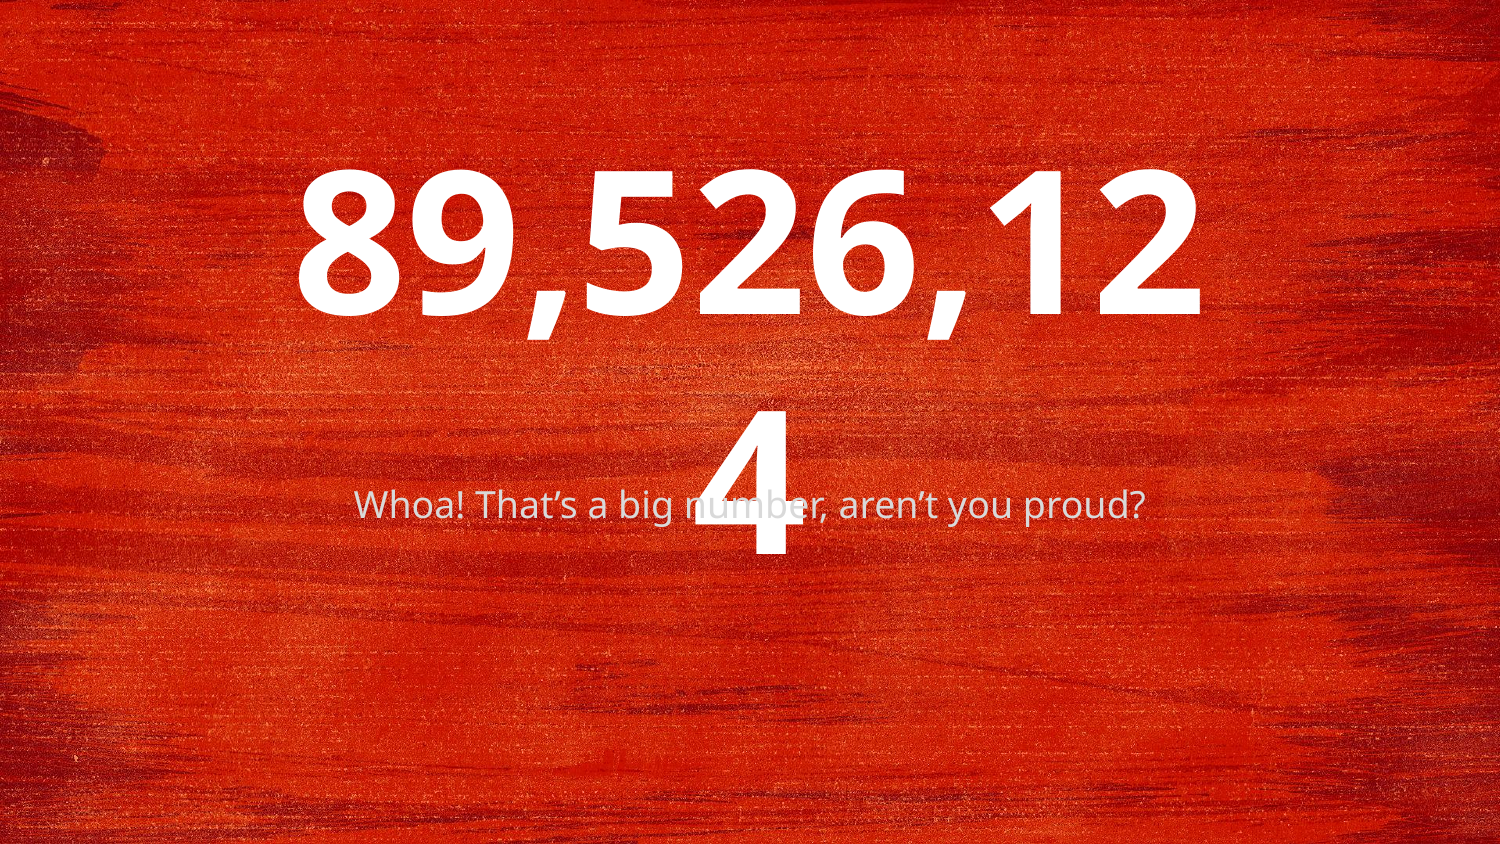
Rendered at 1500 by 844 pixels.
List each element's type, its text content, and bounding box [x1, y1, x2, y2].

picture [0, 0, 1500, 844]
title 89,526,124 [231, 259, 1269, 450]
subtitle Whoa! That’s a big number, aren’t you proud? [231, 465, 1269, 595]
